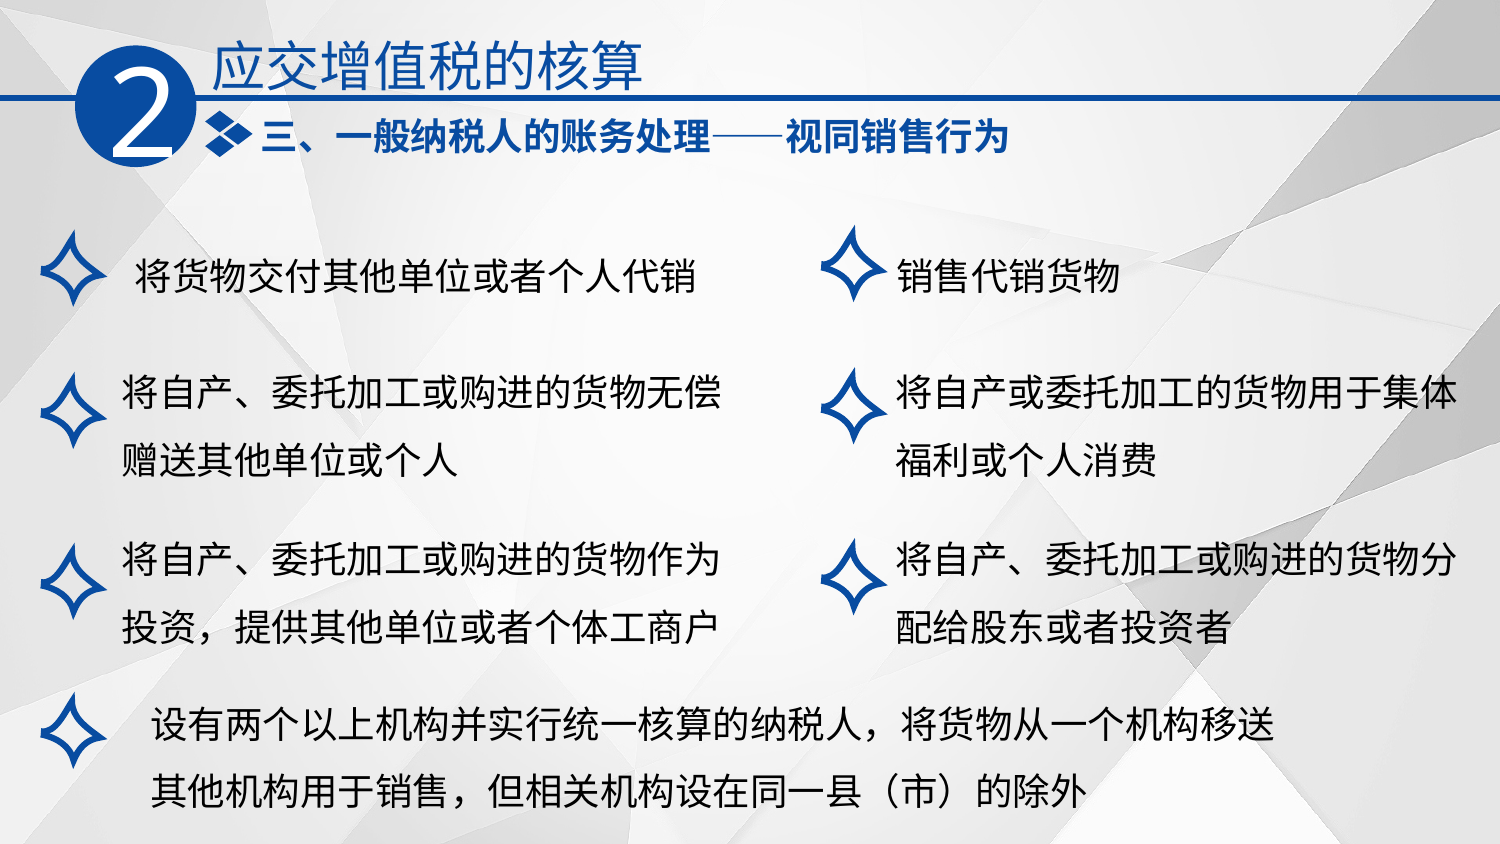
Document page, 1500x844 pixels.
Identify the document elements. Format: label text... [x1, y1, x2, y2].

text_box 三、一般纳税人的账务处理——视同销售行为 [248, 107, 1396, 164]
text_box 2 [84, 107, 203, 171]
text_box 将自产、委托加工或购进的货物无偿赠送其他单位或个人 [107, 339, 750, 489]
text_box [223, 122, 248, 145]
text_box [40, 381, 100, 441]
text_box 销售代销货物 [881, 223, 1137, 306]
text_box [75, 74, 84, 97]
text_box [40, 701, 100, 761]
text_box 设有两个以上机构并实行统一核算的纳税人，将货物从一个机构移送其他机构用于销售，但相关机构设在同一县（市）的除外 [135, 670, 1312, 821]
text_box [821, 547, 880, 607]
text_box [40, 552, 100, 612]
text_box [40, 239, 100, 299]
text_box 将自产或委托加工的货物用于集体福利或个人消费 [880, 339, 1485, 489]
text_box 2 [84, 45, 203, 97]
text_box 将自产、委托加工或购进的货物作为投资，提供其他单位或者个体工商户 [107, 506, 750, 656]
picture [0, 0, 1500, 95]
text_box 将货物交付其他单位或者个人代销 [119, 223, 713, 306]
text_box [205, 135, 235, 158]
text_box 应交增值税的核算 [198, 37, 697, 92]
picture [0, 101, 1500, 844]
text_box 将自产、委托加工或购进的货物分配给股东或者投资者 [880, 506, 1485, 656]
text_box [205, 110, 235, 133]
text_box [75, 107, 84, 138]
text_box [821, 234, 881, 294]
text_box [821, 376, 880, 436]
